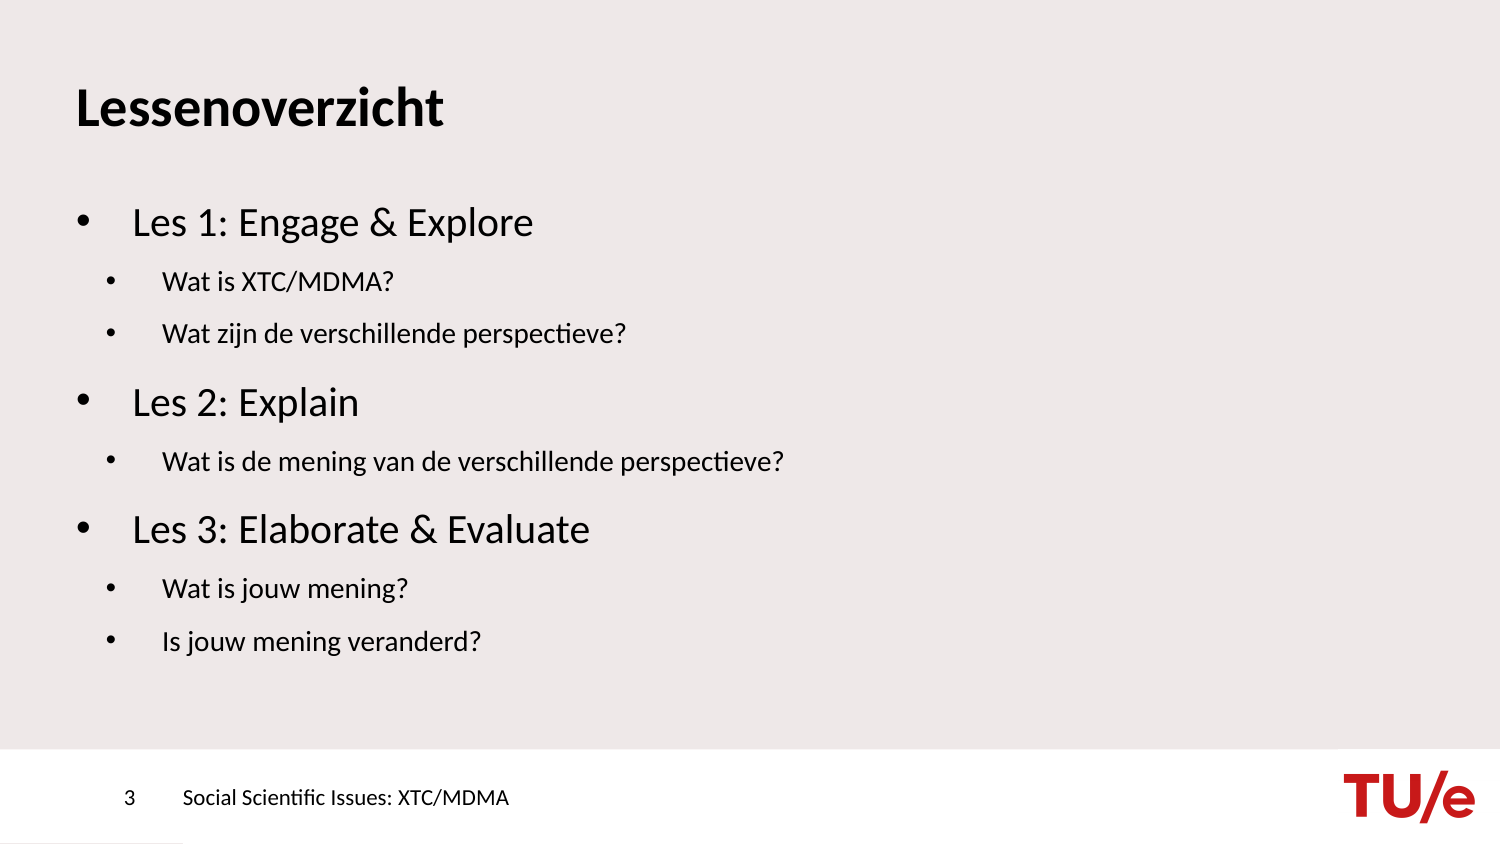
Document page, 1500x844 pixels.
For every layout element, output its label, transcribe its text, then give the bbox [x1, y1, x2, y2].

title Lessenoverzicht [76, 81, 1316, 169]
picture [1339, 749, 1500, 844]
footer Social Scientific Issues: XTC/MDMA [183, 749, 1339, 844]
slide_number 3 [0, 749, 183, 844]
list Les 1: Engage & Explore Wat is XTC/MDMA? Wat zijn de verschillende perspectieve? Les 2: Explain Wat is de mening van de verschillende perspectieve? Les 3: Elaborate & Evaluate Wat is jouw mening? Is jouw mening veranderd? [76, 169, 1316, 662]
